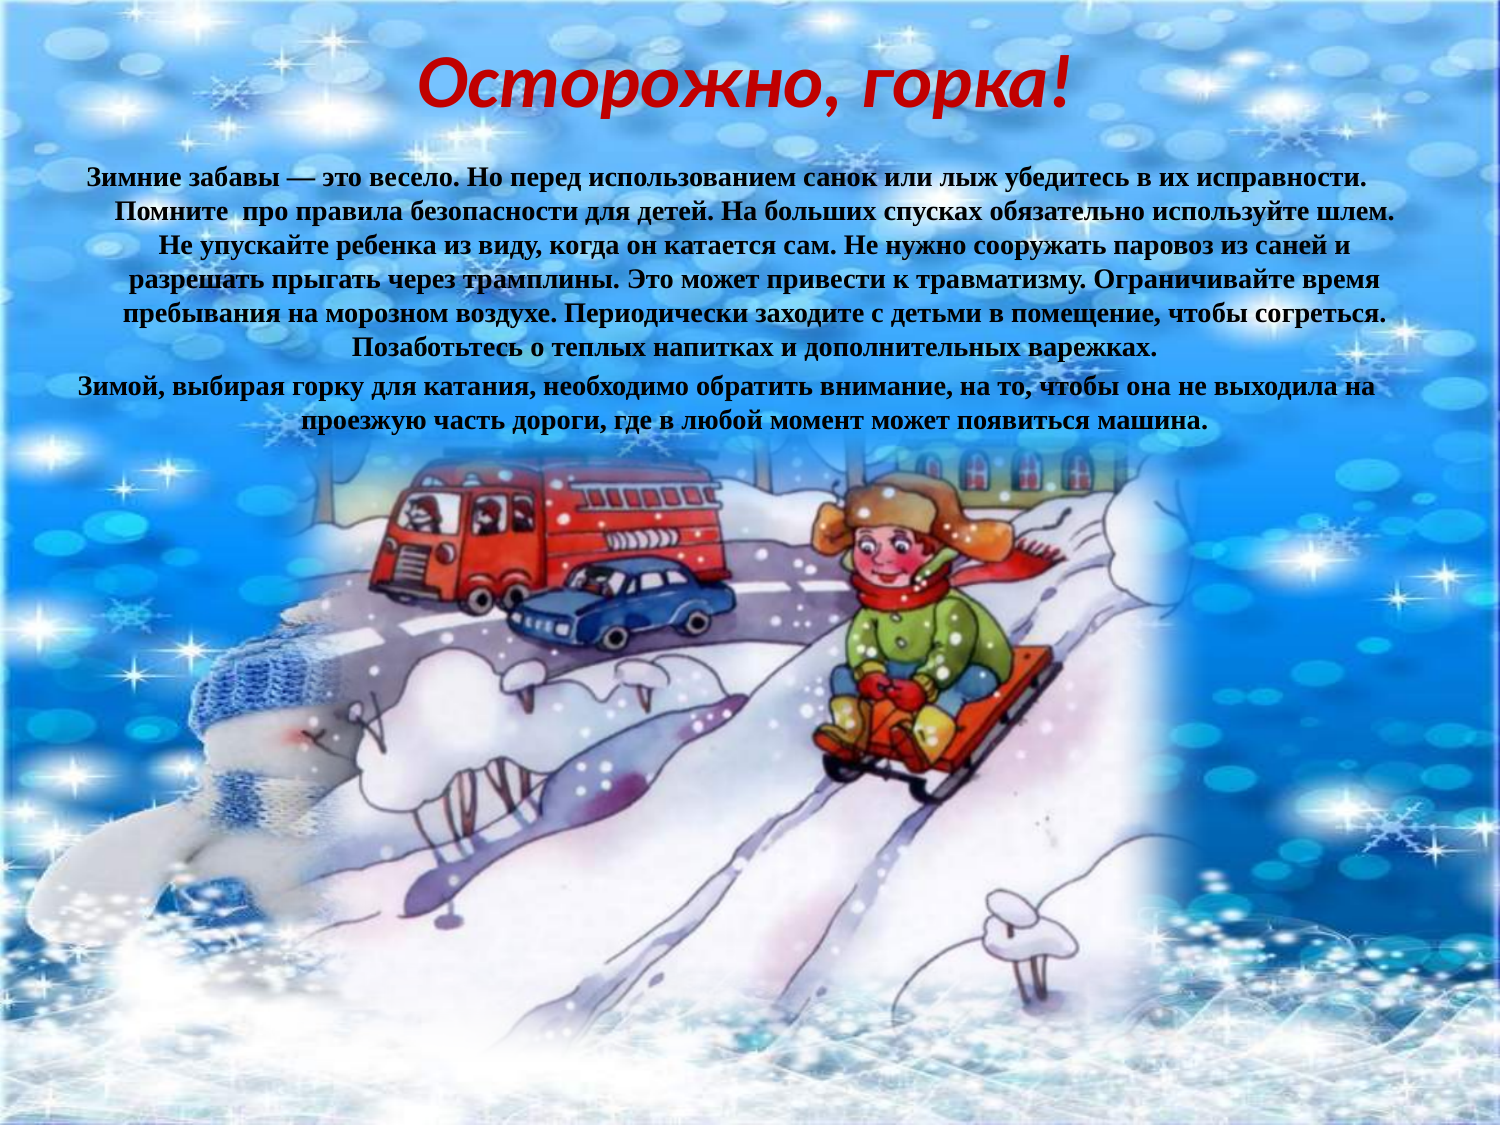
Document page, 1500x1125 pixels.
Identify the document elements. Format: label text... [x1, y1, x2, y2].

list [265, 420, 1216, 1066]
picture [0, 0, 1500, 1125]
title Осторожно, горка! [70, 23, 1421, 131]
list Зимние забавы — это весело. Но перед использованием санок или лыж убедитесь в их исправности. Помните про правила безопасности для детей. На больших спусках обязательно используйте шлем. Не упускайте ребенка из виду, когда он катается сам. Не нужно сооружать паровоз из саней и разрешать прыгать через трамплины. Это может привести к травматизму. Ограничивайте время пребывания на морозном воздухе. Периодически заходите с детьми в помещение, чтобы согреться. Позаботьтесь о теплых напитках и дополнительных варежках. Зимой, выбирая горку для катания, необходимо обратить внимание, на то, чтобы она не выходила на проезжую часть дороги, где в любой момент может появиться машина. [35, 117, 1418, 446]
